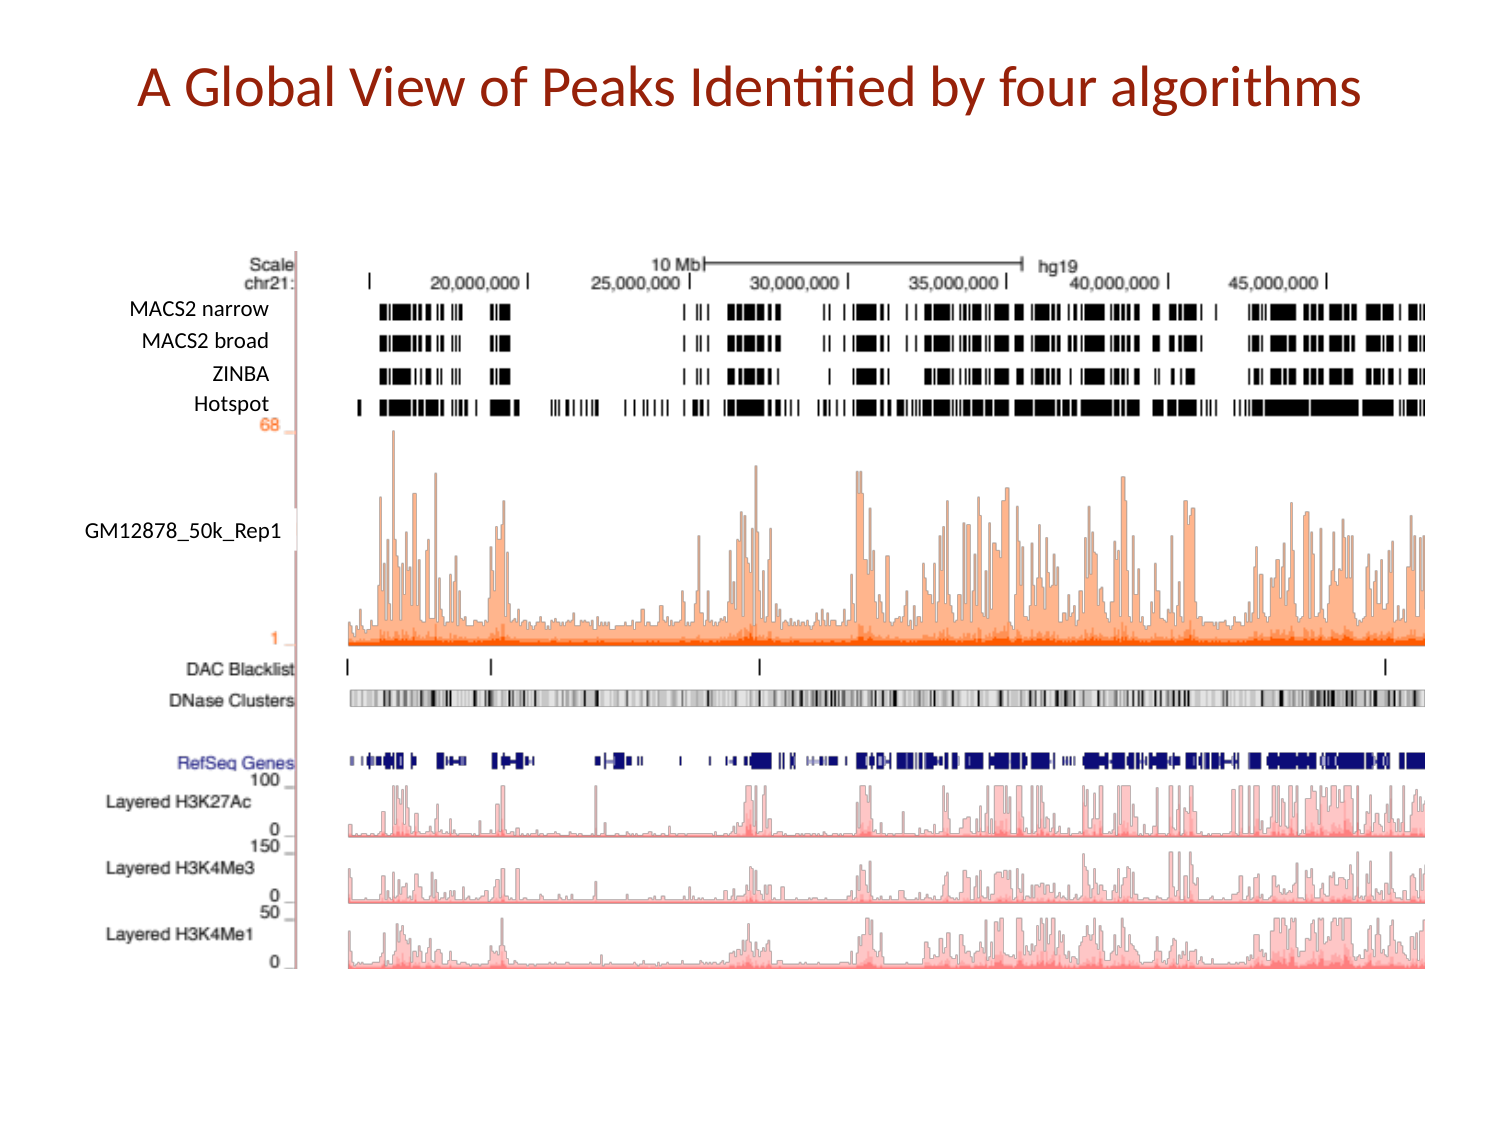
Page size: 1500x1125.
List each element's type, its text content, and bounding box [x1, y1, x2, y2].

text_box GM12878_50k_Rep1 [51, 508, 99, 551]
title A Global View of Peaks Identified by four algorithms [75, 23, 1425, 142]
picture [104, 251, 1426, 969]
